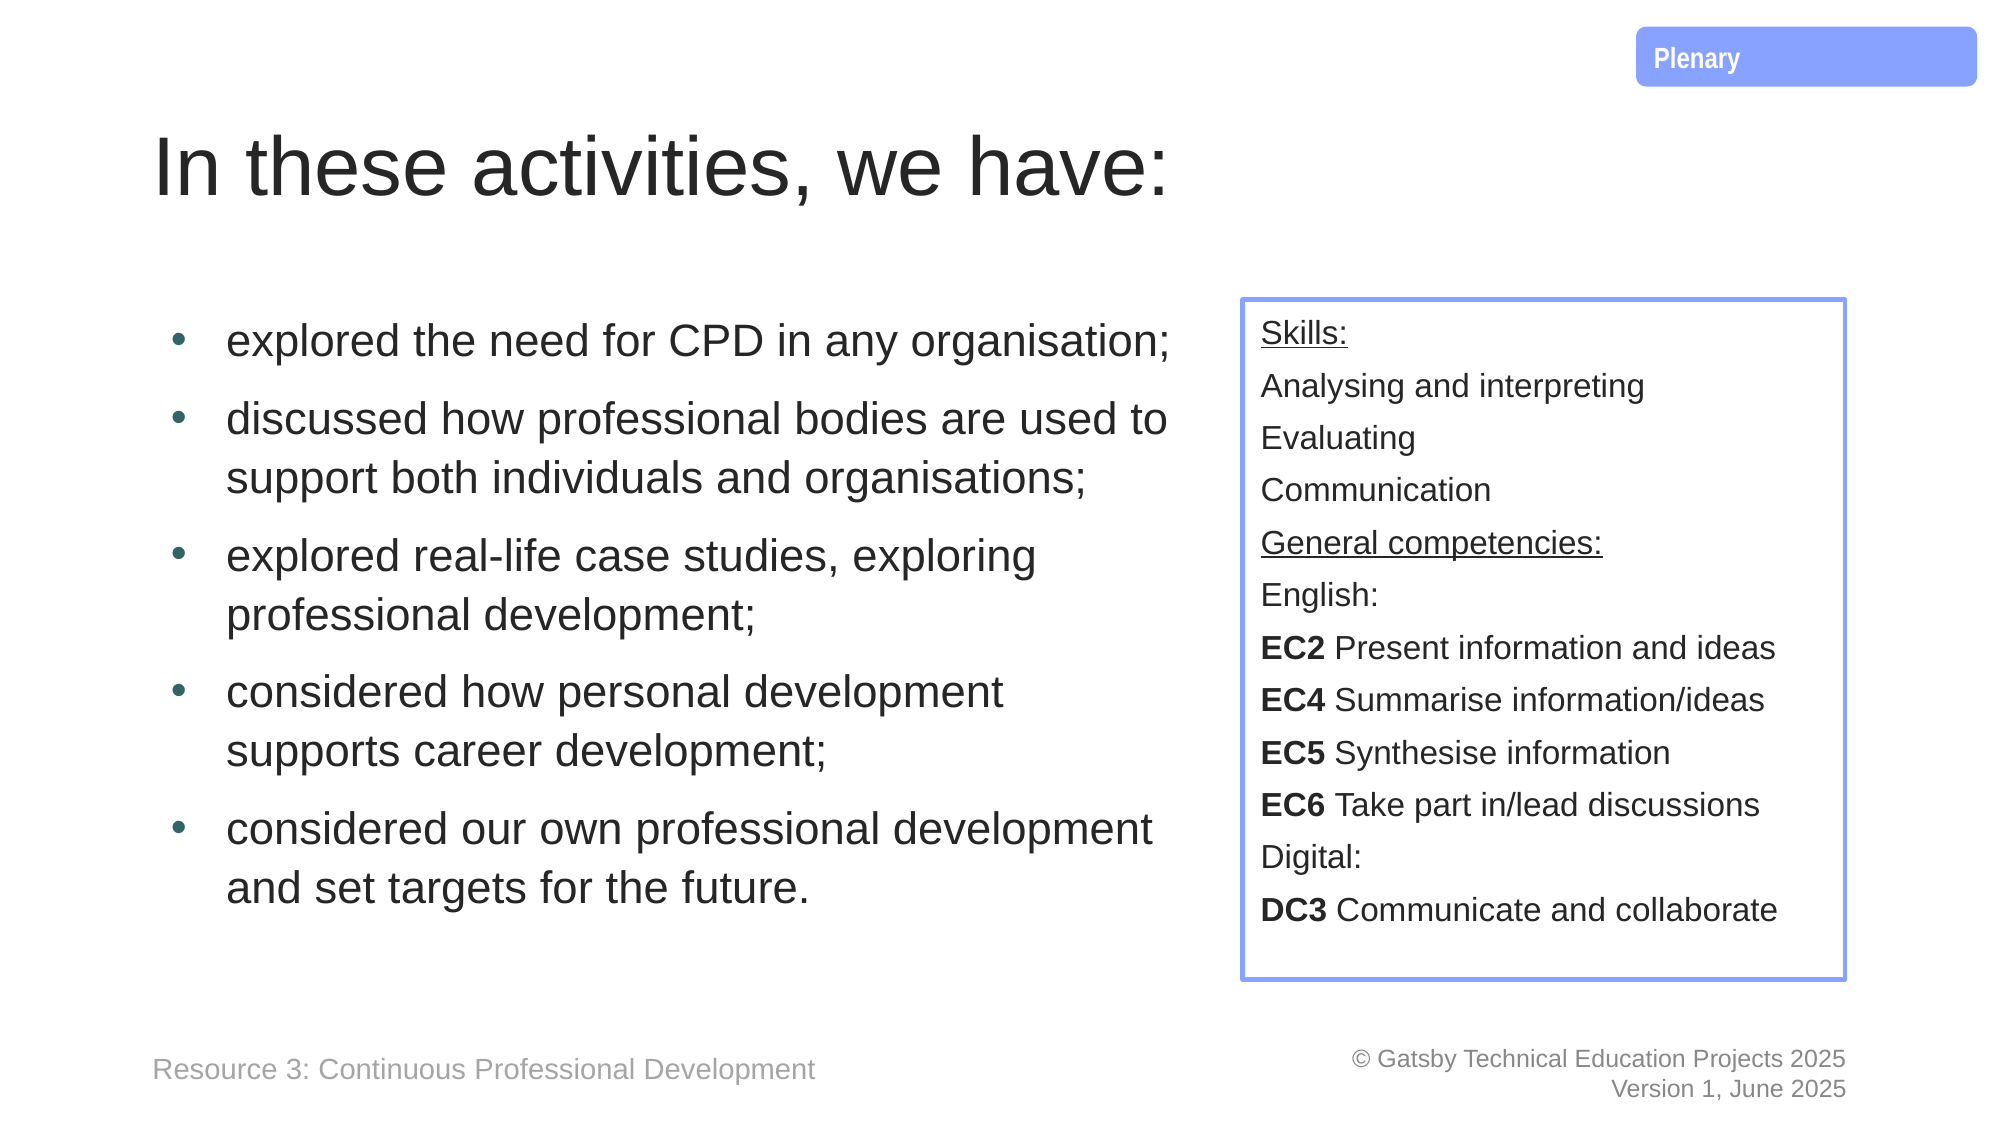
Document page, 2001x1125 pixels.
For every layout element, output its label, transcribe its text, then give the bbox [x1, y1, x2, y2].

list Skills: Analysing and interpreting Evaluating Communication General competencies: English: EC2 Present information and ideas EC4 Summarise information/ideas EC5 Synthesise information EC6 Take part in/lead discussions Digital: DC3 Communicate and collaborate [1240, 297, 1847, 982]
text_box Plenary [1636, 26, 1978, 87]
list explored the need for CPD in any organisation; discussed how professional bodies are used to support both individuals and organisations; explored real-life case studies, exploring professional development; considered how personal development supports career development; considered our own professional development and set targets for the future. [137, 299, 1188, 980]
title In these activities, we have: [137, 59, 1863, 278]
